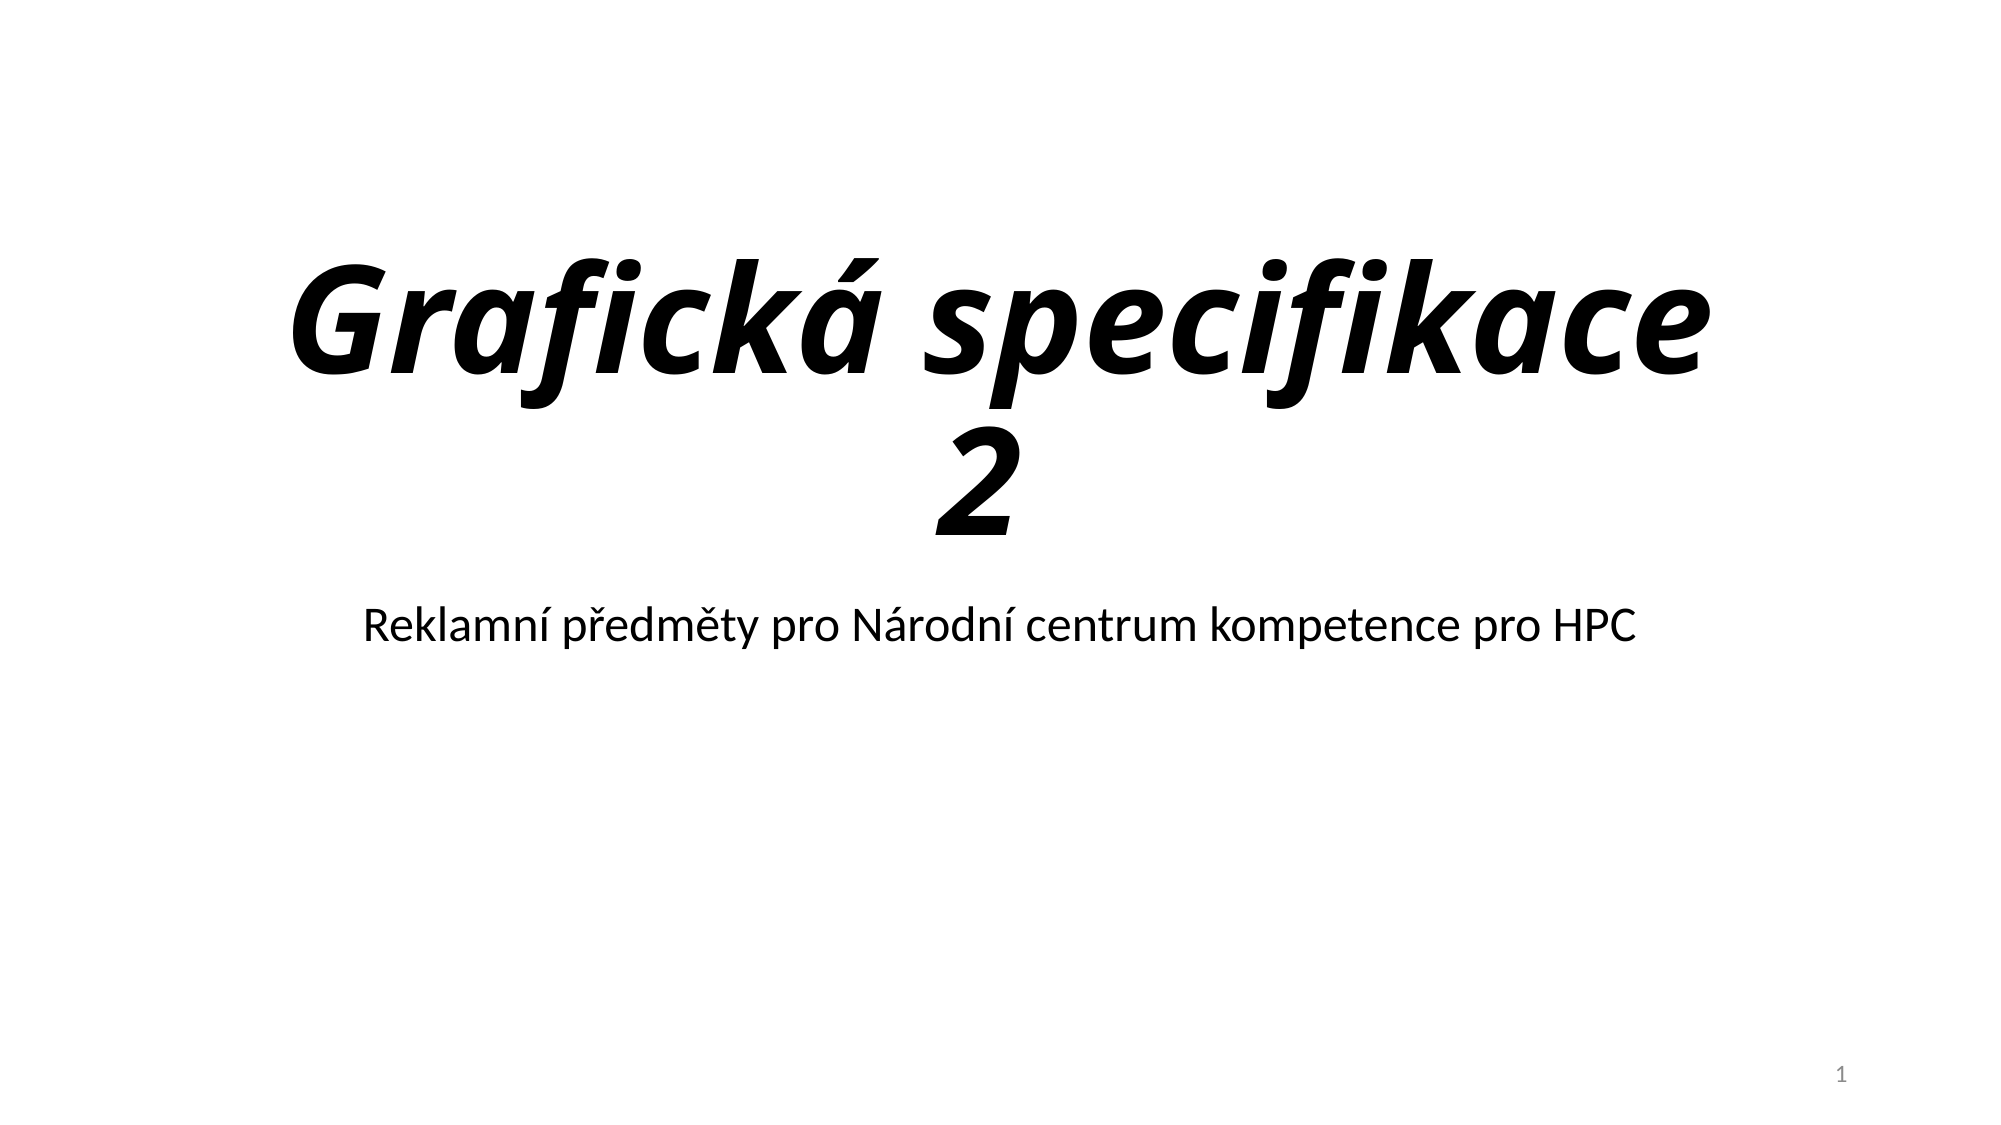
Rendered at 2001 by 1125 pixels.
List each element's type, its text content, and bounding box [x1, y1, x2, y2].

slide_number 1 [1412, 1042, 1863, 1103]
title Grafická specifikace 2 [249, 184, 1750, 576]
subtitle Reklamní předměty pro Národní centrum kompetence pro HPC [249, 590, 1750, 863]
